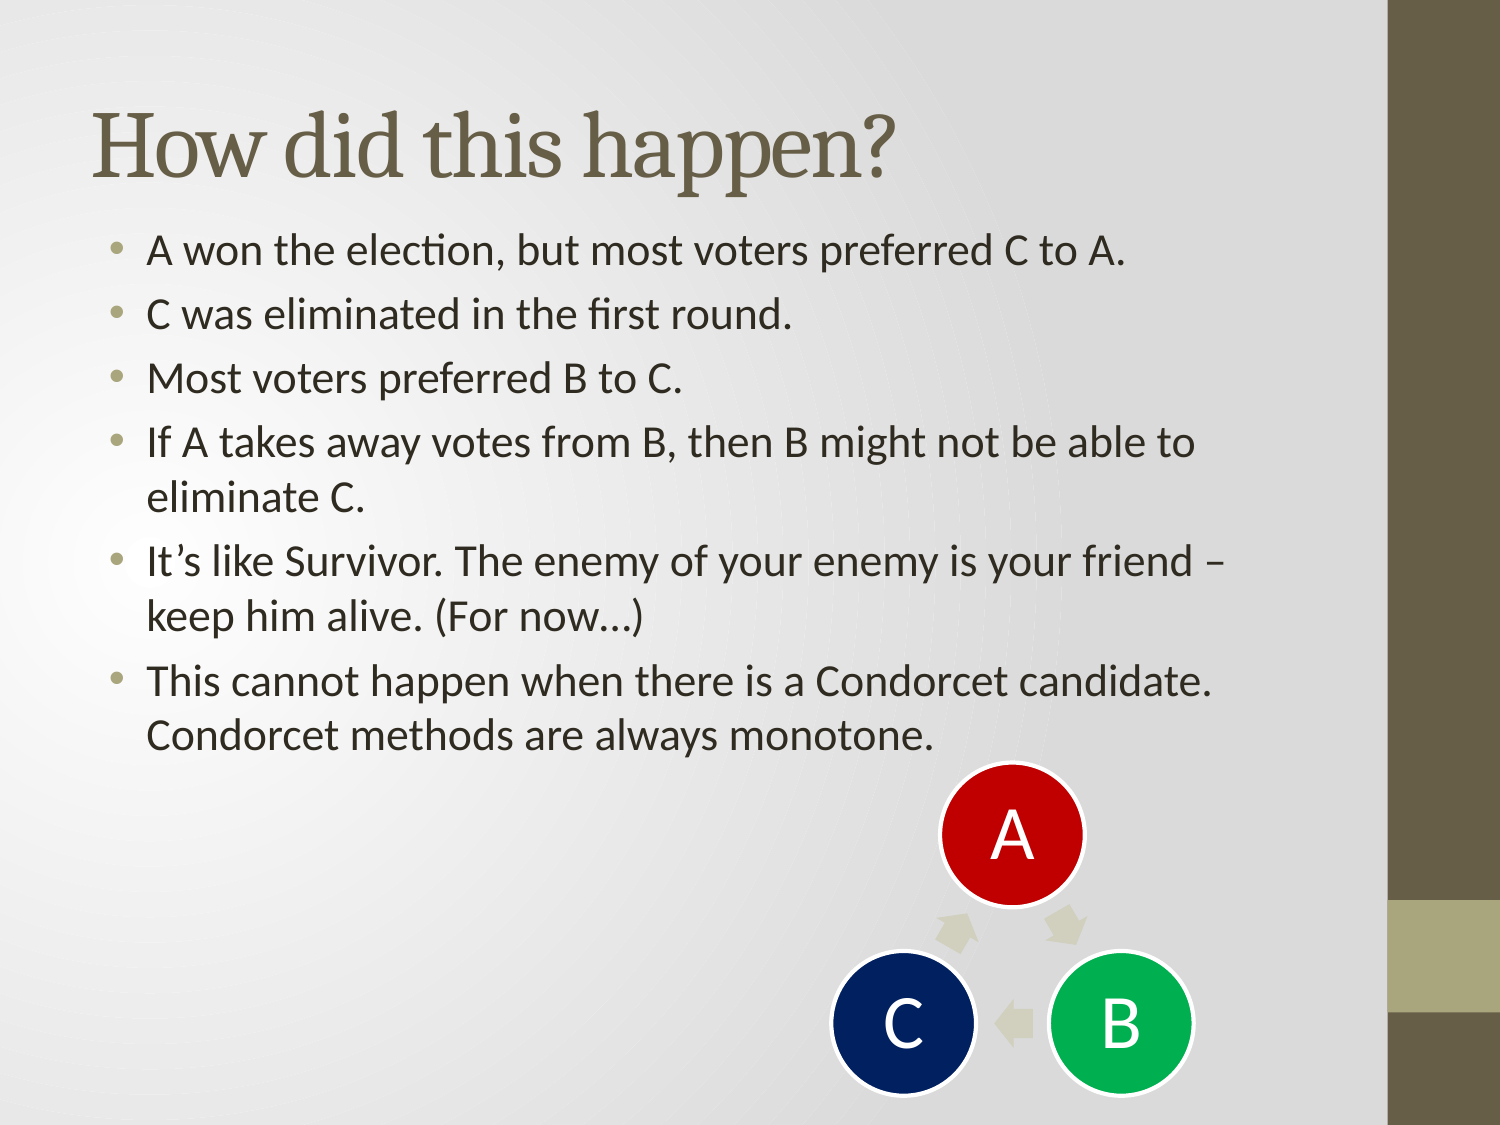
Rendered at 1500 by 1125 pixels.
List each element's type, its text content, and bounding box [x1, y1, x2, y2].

list A won the election, but most voters preferred C to A. C was eliminated in the first round. Most voters preferred B to C. If A takes away votes from B, then B might not be able to eliminate C. It’s like Survivor. The enemy of your enemy is your friend – keep him alive. (For now…) This cannot happen when there is a Condorcet candidate. Condorcet methods are always monotone. [75, 212, 1325, 813]
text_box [761, 761, 1264, 1097]
title How did this happen? [75, 45, 1325, 212]
